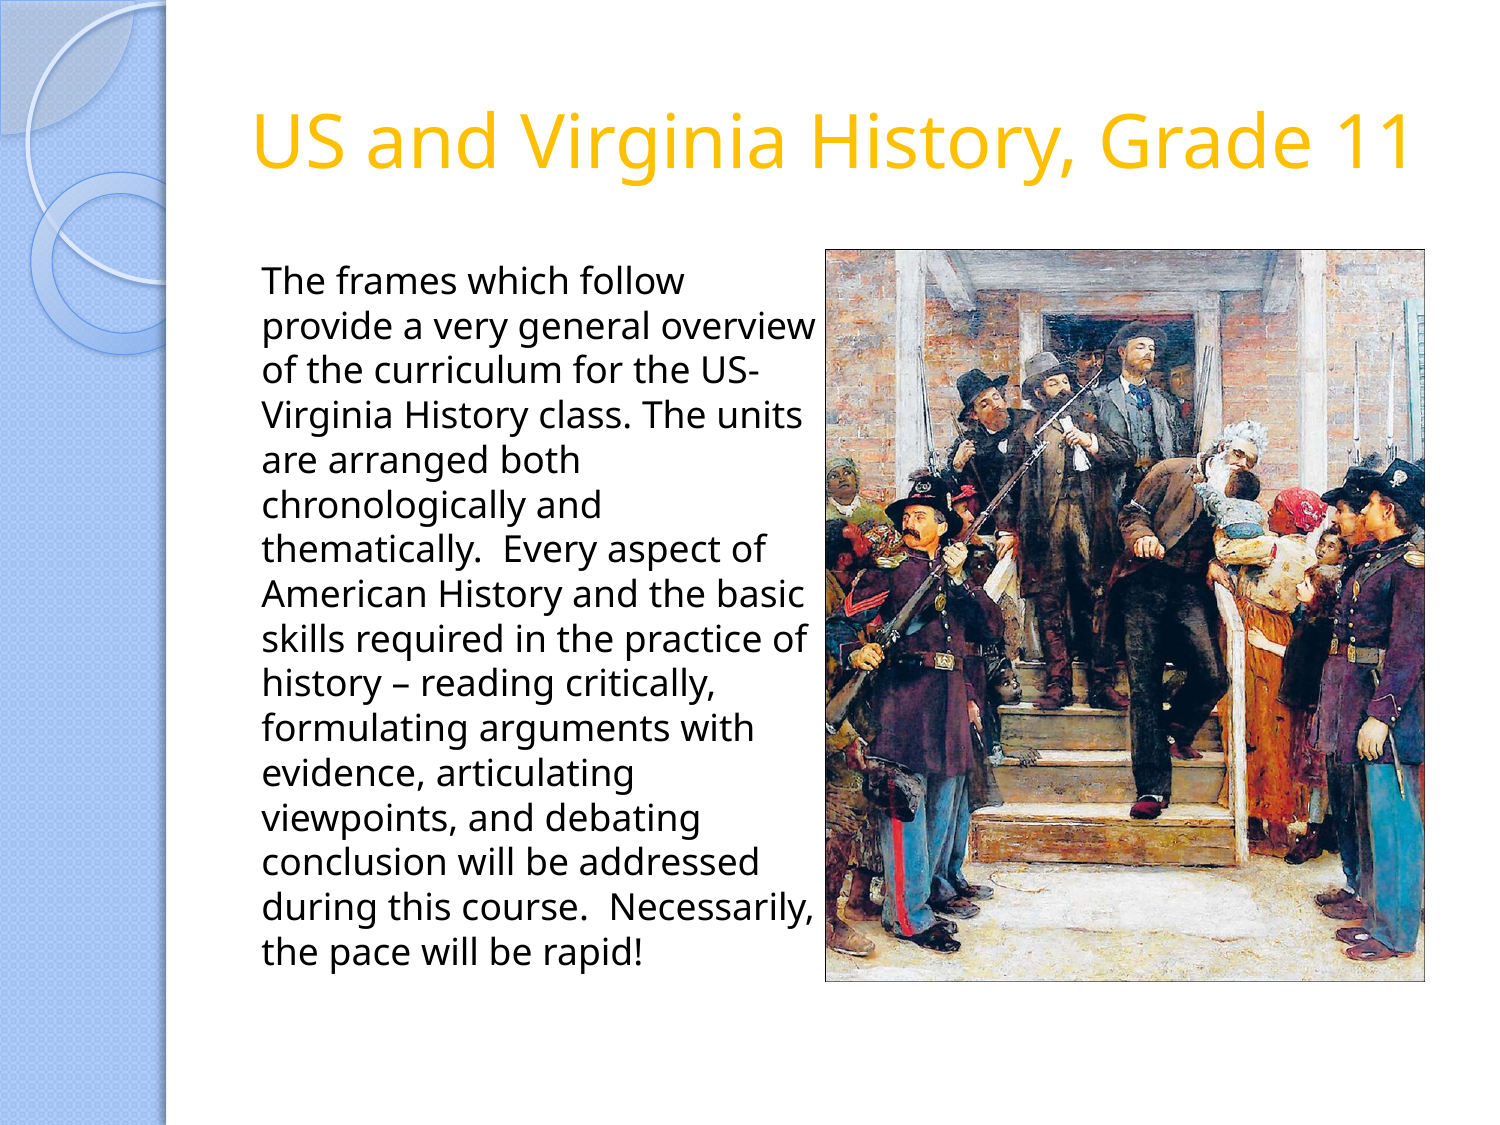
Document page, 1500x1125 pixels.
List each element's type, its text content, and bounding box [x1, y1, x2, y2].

list The frames which follow provide a very general overview of the curriculum for the US-Virginia History class. The units are arranged both chronologically and thematically. Every aspect of American History and the basic skills required in the practice of history – reading critically, formulating arguments with evidence, articulating viewpoints, and debating conclusion will be addressed during this course. Necessarily, the pace will be rapid! [235, 249, 836, 1015]
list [824, 249, 1426, 983]
title US and Virginia History, Grade 11 [235, 45, 1466, 233]
